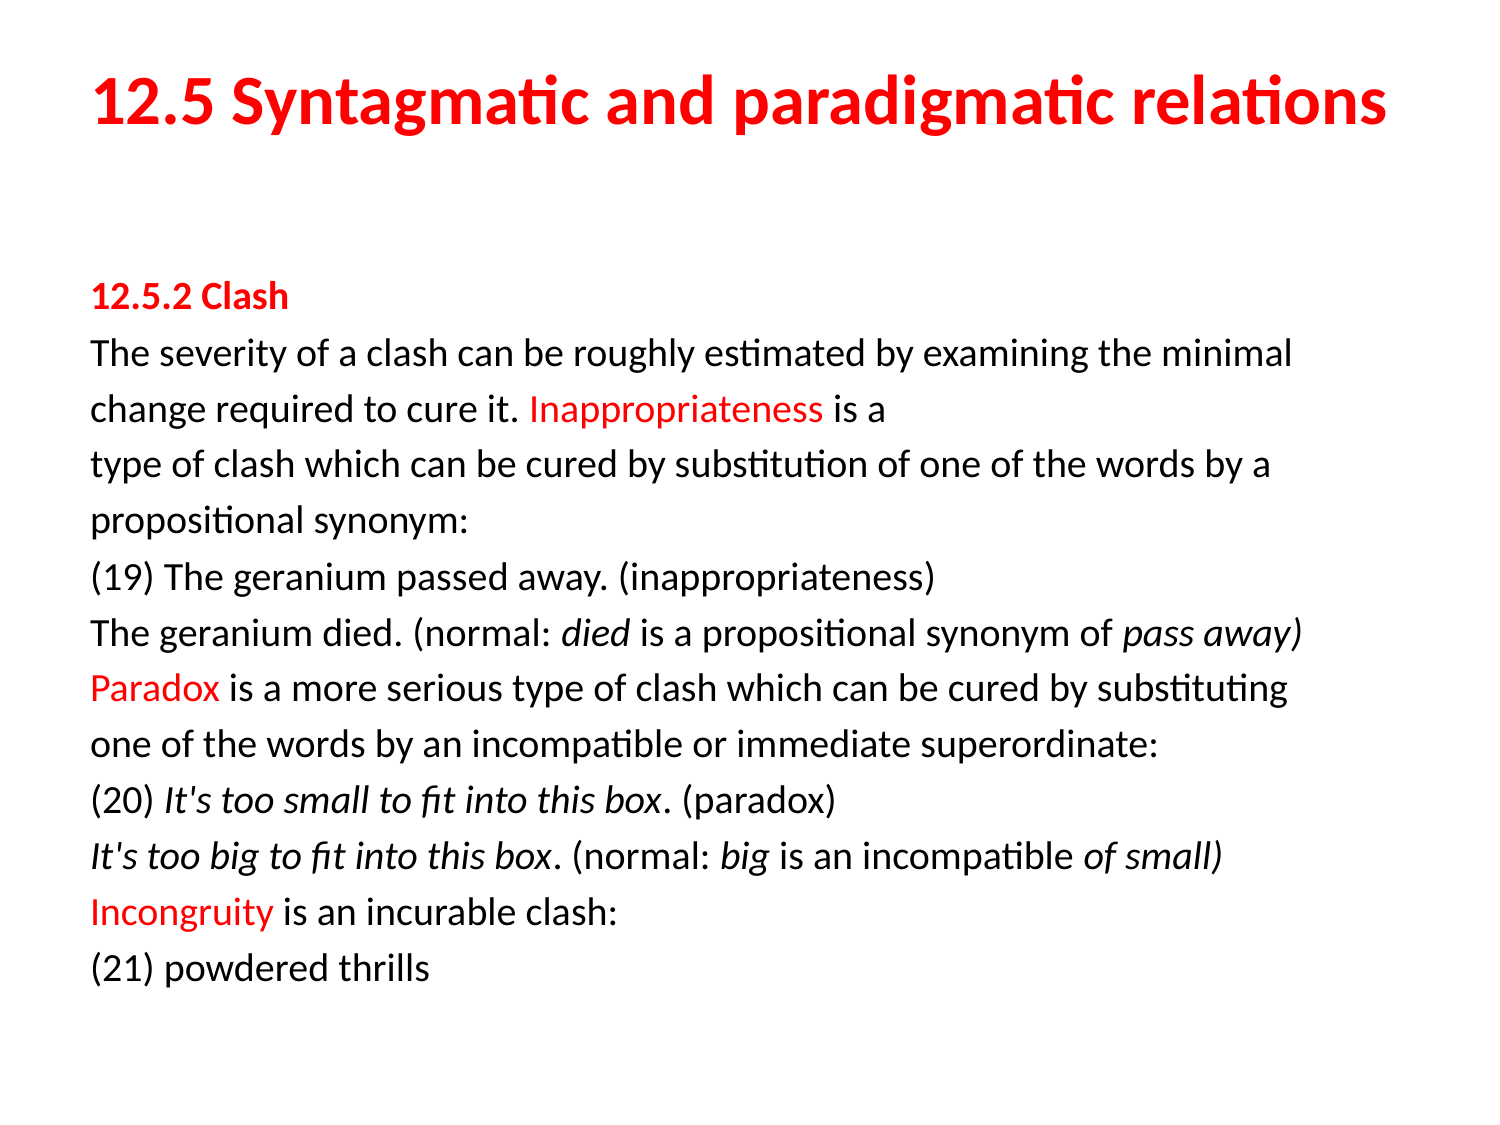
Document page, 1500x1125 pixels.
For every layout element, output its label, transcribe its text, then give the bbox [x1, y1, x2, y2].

list 12.5.2 Clash The severity of a clash can be roughly estimated by examining the minimal change required to cure it. Inappropriateness is a type of clash which can be cured by substitution of one of the words by a propositional synonym: (19) The geranium passed away. (inappropriateness) The geranium died. (normal: died is a propositional synonym of pass away) Paradox is a more serious type of clash which can be cured by substituting one of the words by an incompatible or immediate superordinate: (20) It's too small to fit into this box. (paradox) It's too big to fit into this box. (normal: big is an incompatible of small) Incongruity is an incurable clash: (21) powdered thrills [75, 262, 1425, 1005]
title 12.5 Syntagmatic and paradigmatic relations [75, 45, 1425, 233]
